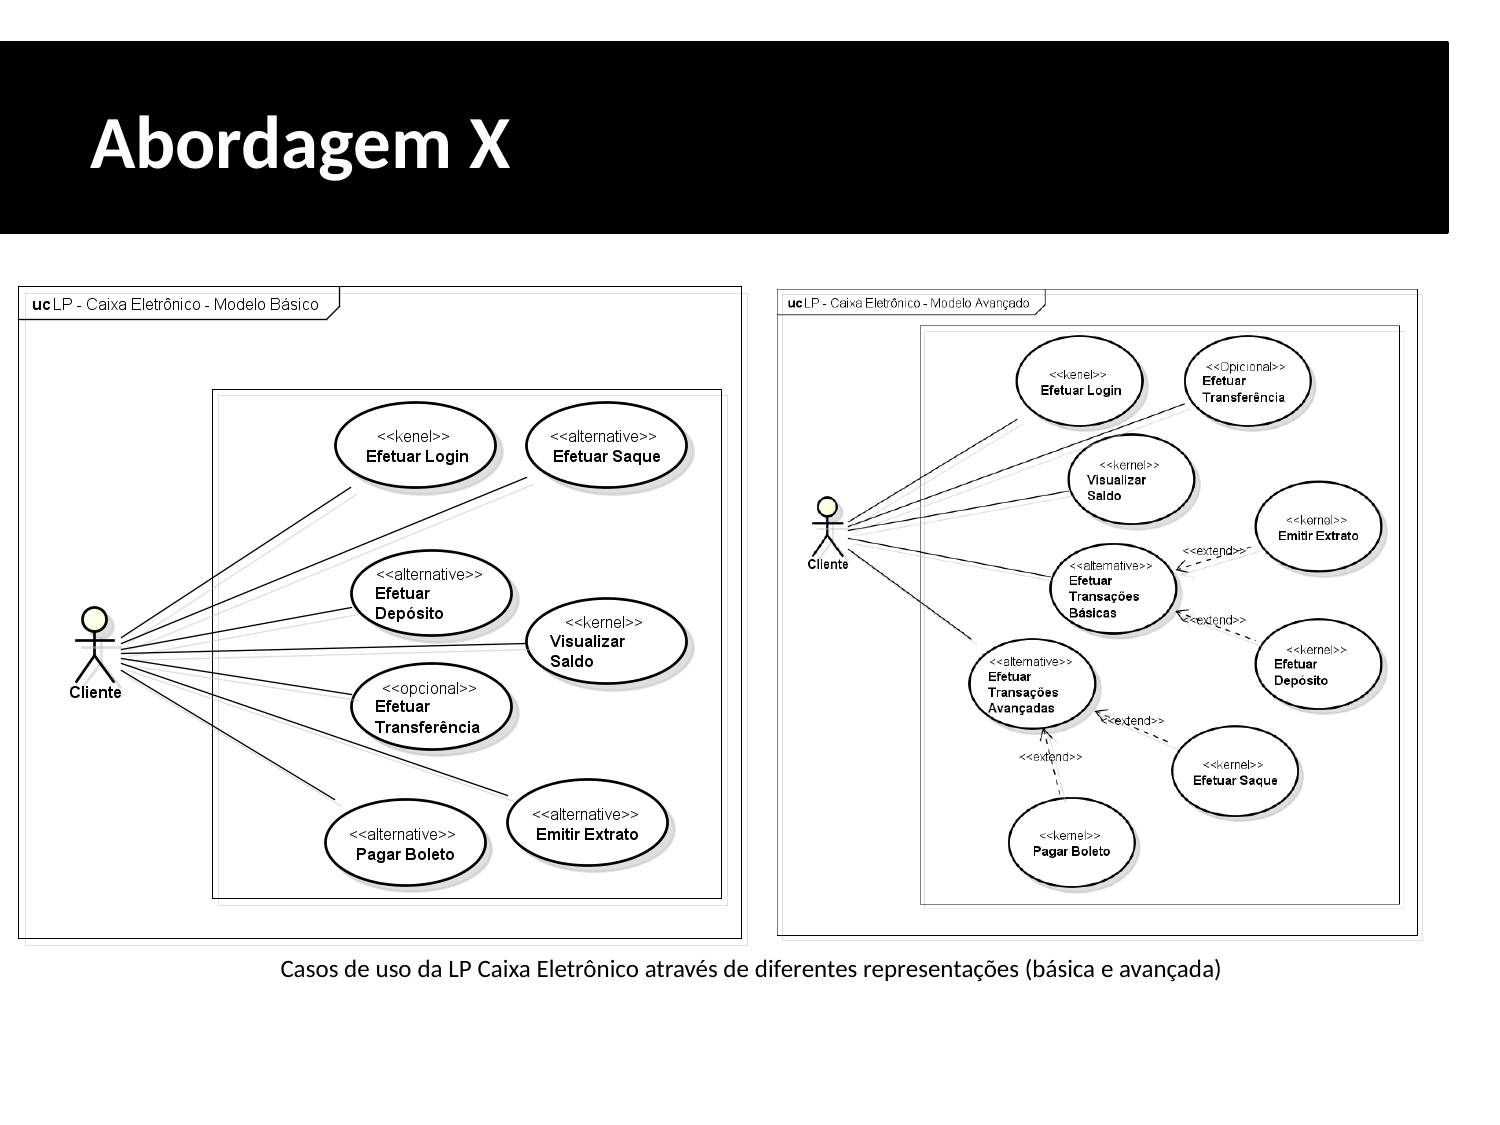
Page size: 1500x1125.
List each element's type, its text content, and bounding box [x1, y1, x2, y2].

text_box Casos de uso da LP Caixa Eletrônico através de diferentes representações (básica e avançada) [265, 945, 1239, 990]
text_box [0, 41, 1449, 234]
title Abordagem X [75, 45, 1425, 233]
picture [766, 278, 1428, 946]
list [4, 273, 753, 951]
